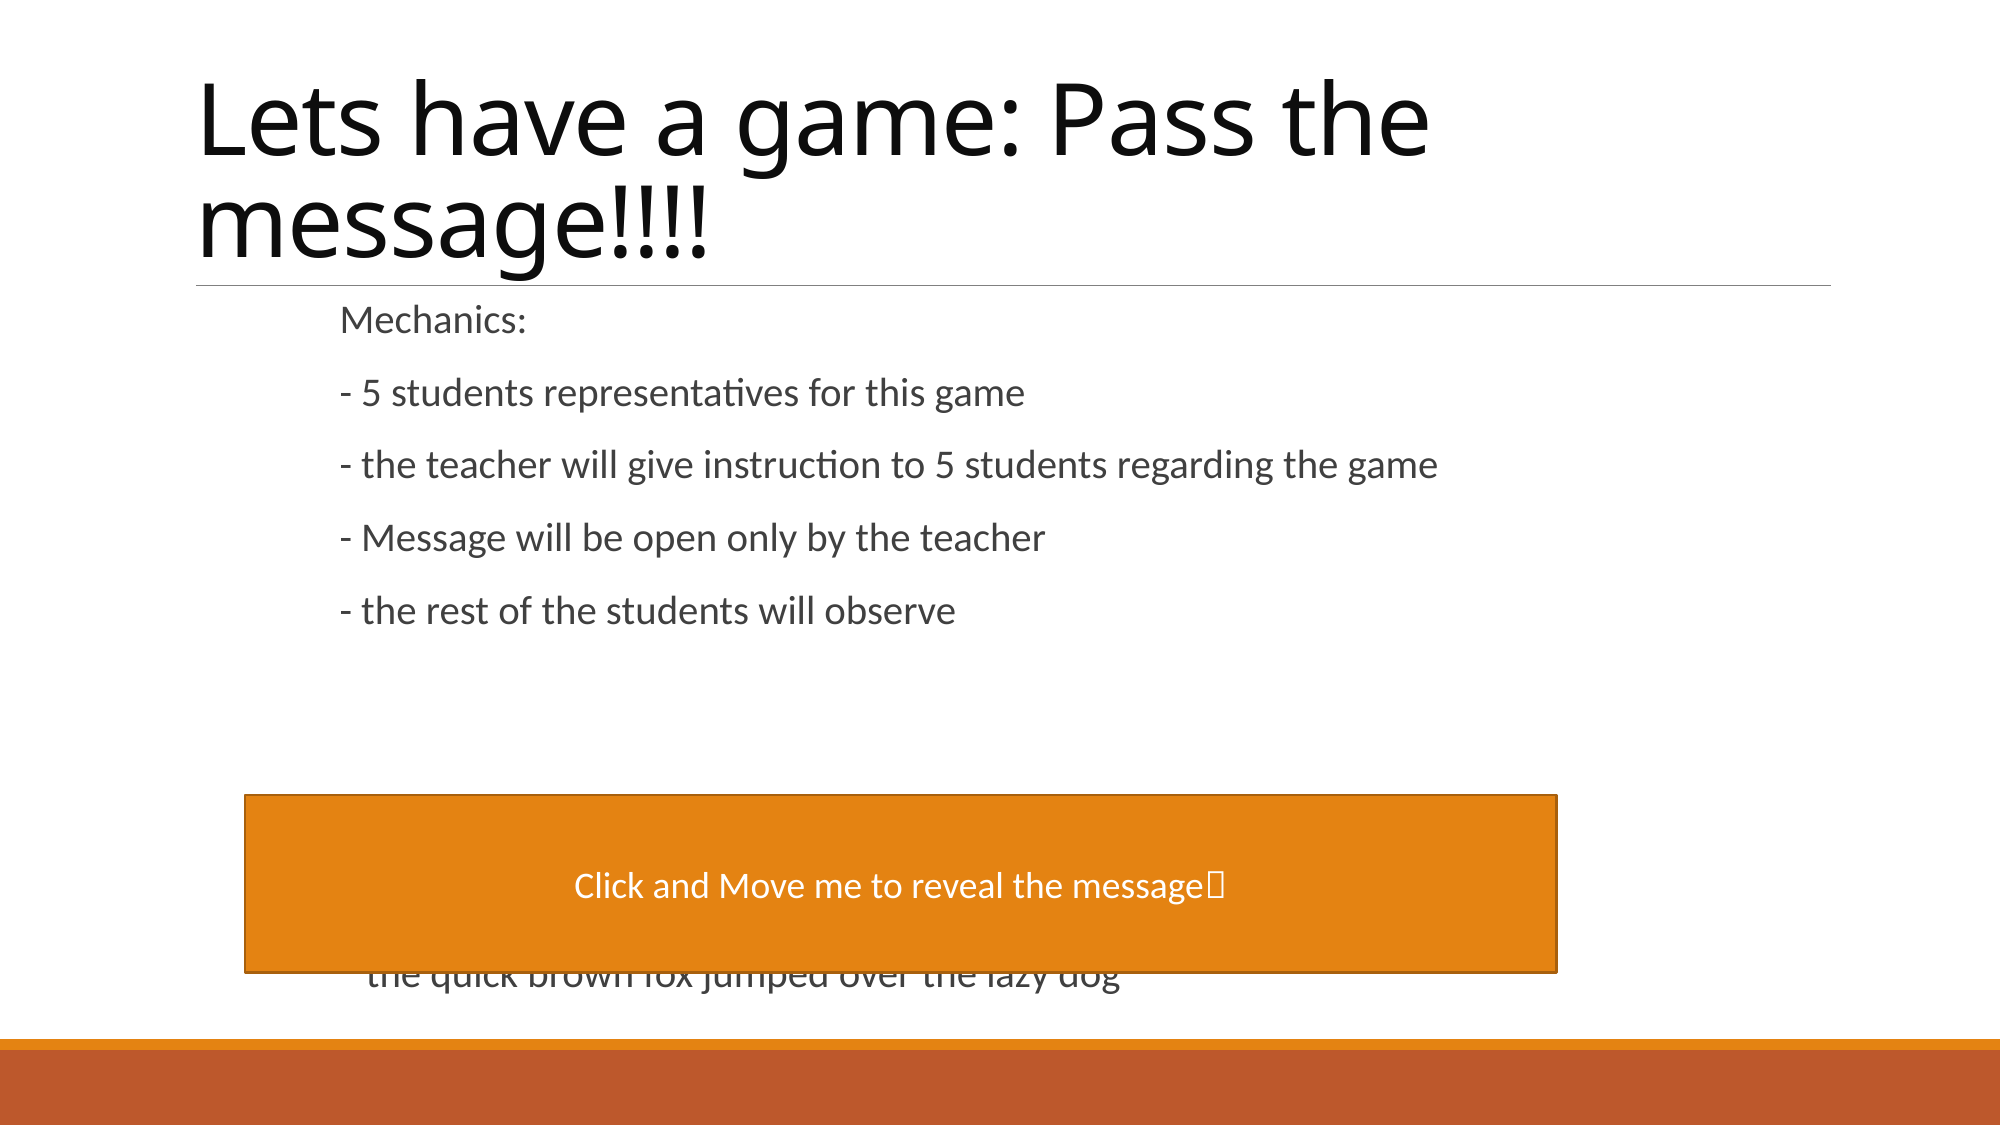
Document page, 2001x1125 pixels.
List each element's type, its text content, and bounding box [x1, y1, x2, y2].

text_box Click and Move me to reveal the message [244, 794, 1558, 974]
list Mechanics: - 5 students representatives for this game - the teacher will give instruction to 5 students regarding the game - Message will be open only by the teacher - the rest of the students will observe “the quick brown fox jumped over the lazy dog” [324, 290, 1675, 1005]
title Lets have a game: Pass the message!!!! [180, 47, 1830, 285]
